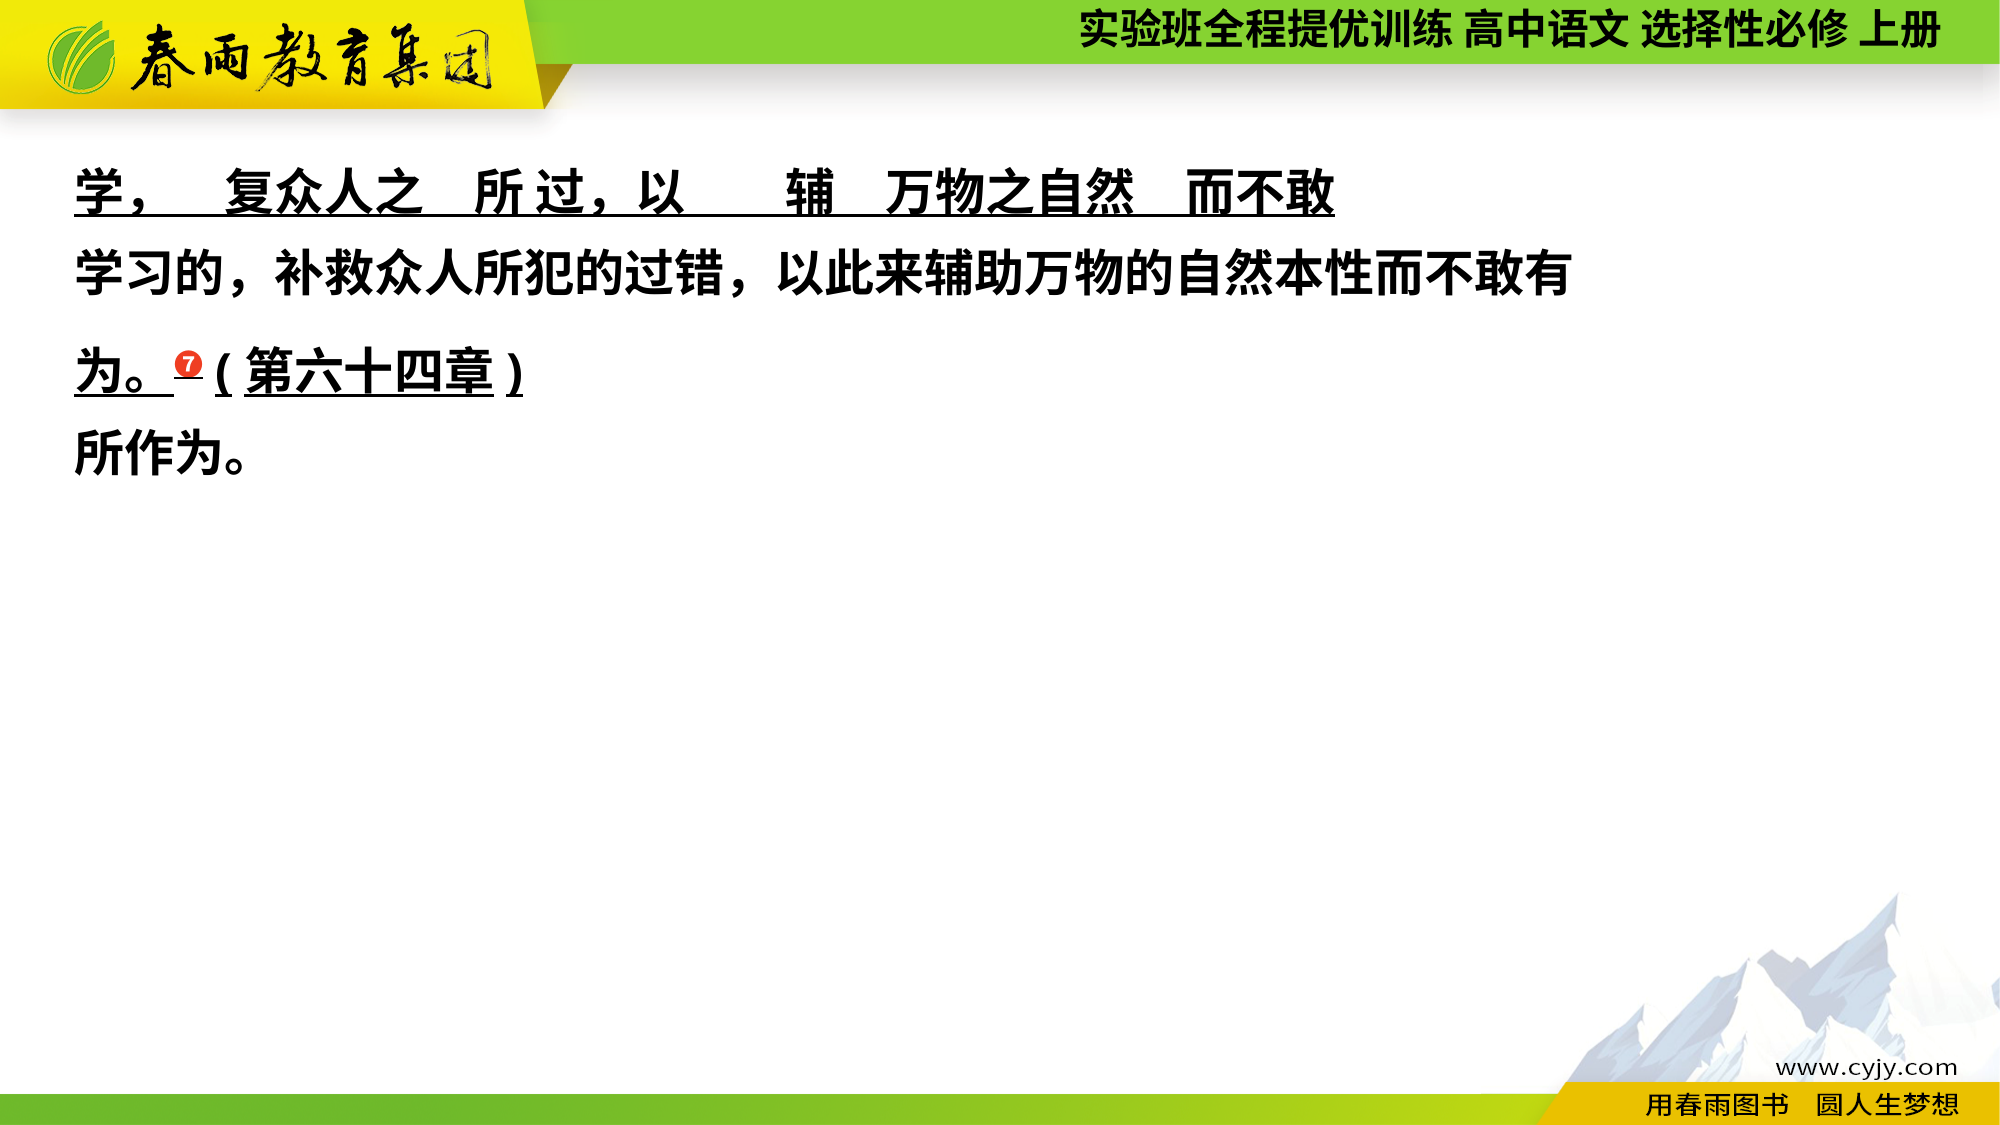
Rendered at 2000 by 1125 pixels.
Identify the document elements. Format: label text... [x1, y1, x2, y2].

picture [0, 0, 2000, 1125]
text_box 学习的，补救众人所犯的过错，以此来辅助万物的自然本性而不敢有 所作为。 [59, 203, 1944, 489]
list 学， 复众人之 所 过，以 辅 万物之自然 而不敢 为。❼(第六十四章) [59, 122, 1944, 203]
